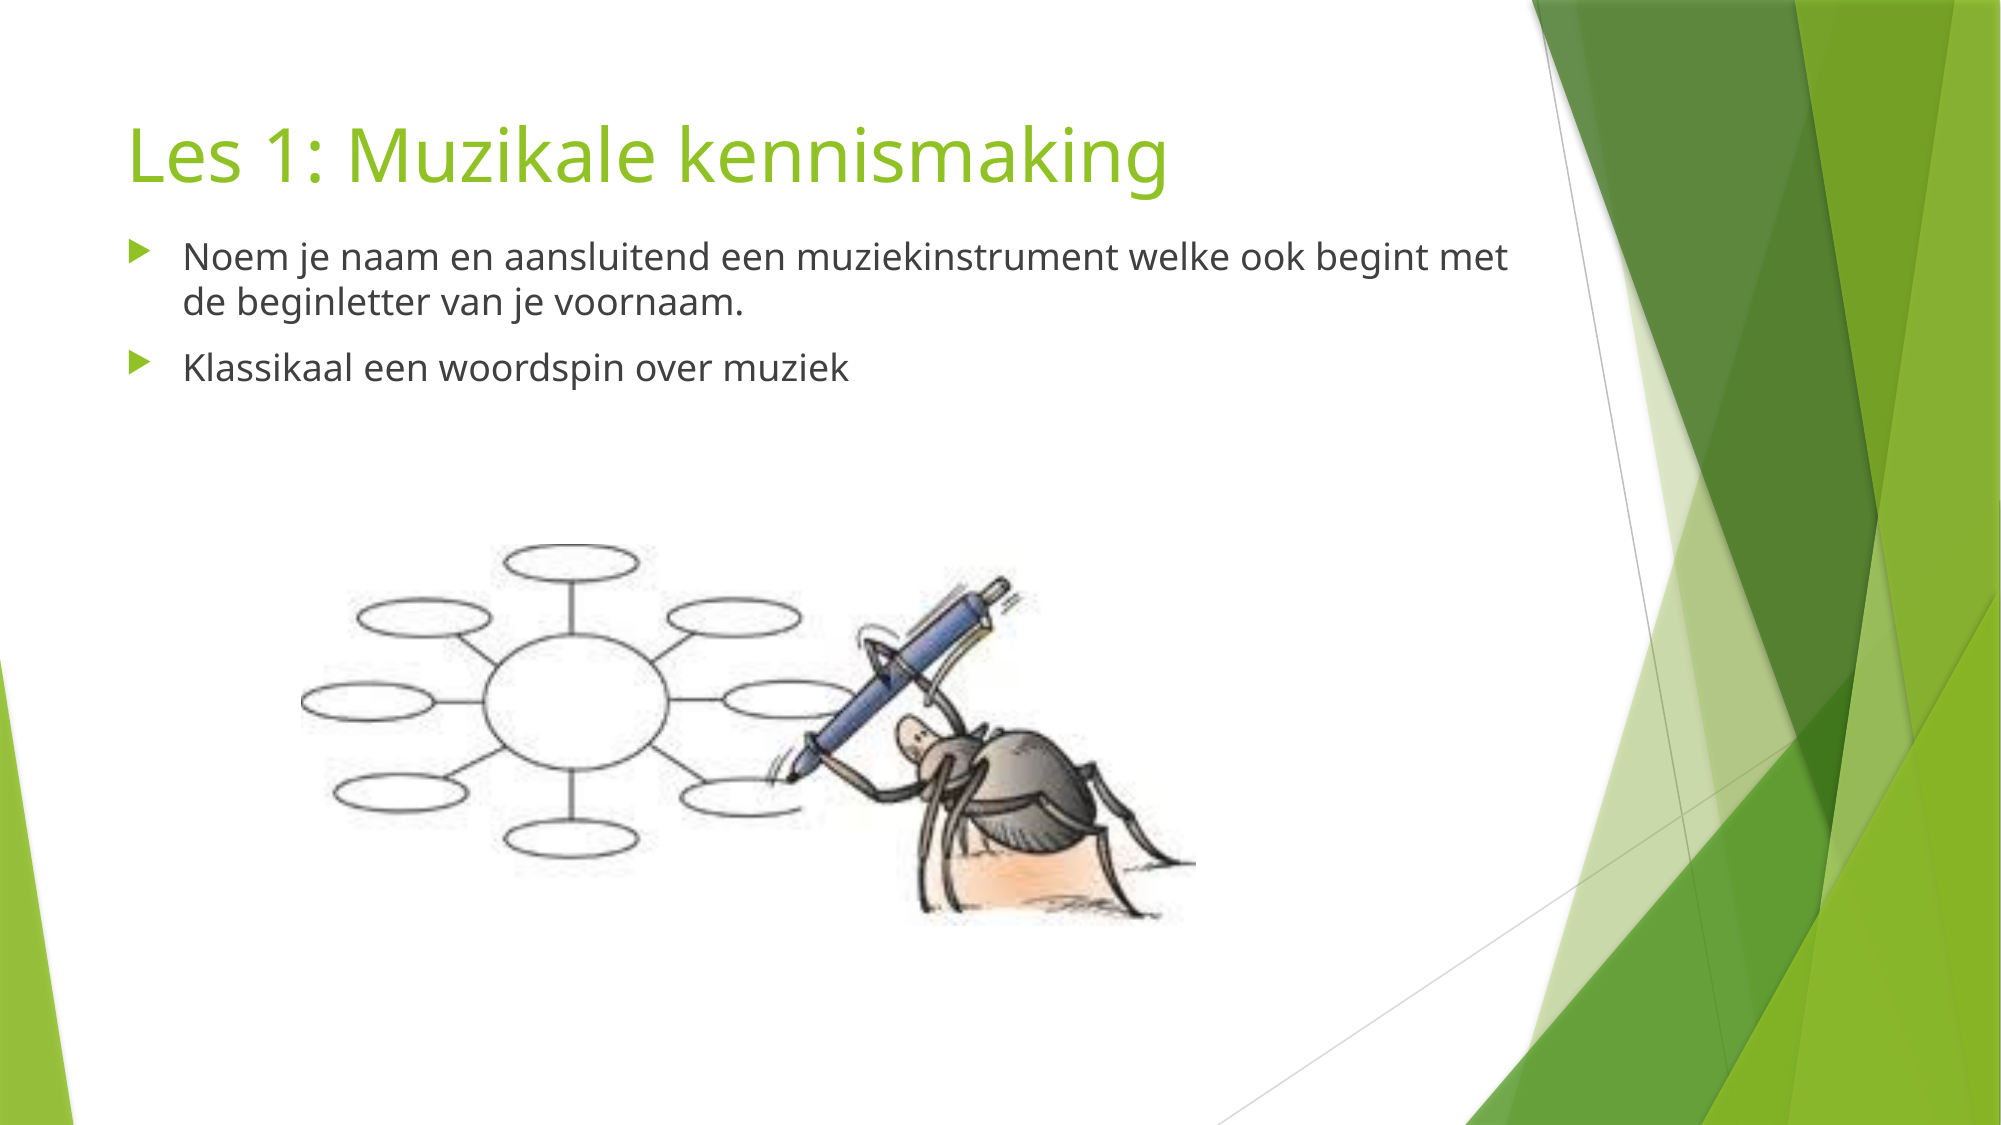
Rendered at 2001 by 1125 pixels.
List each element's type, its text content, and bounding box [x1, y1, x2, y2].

picture [300, 543, 1197, 927]
title Les 1: Muzikale kennismaking [111, 99, 1522, 225]
list Noem je naam en aansluitend een muziekinstrument welke ook begint met de beginletter van je voornaam. Klassikaal een woordspin over muziek [111, 225, 1578, 863]
